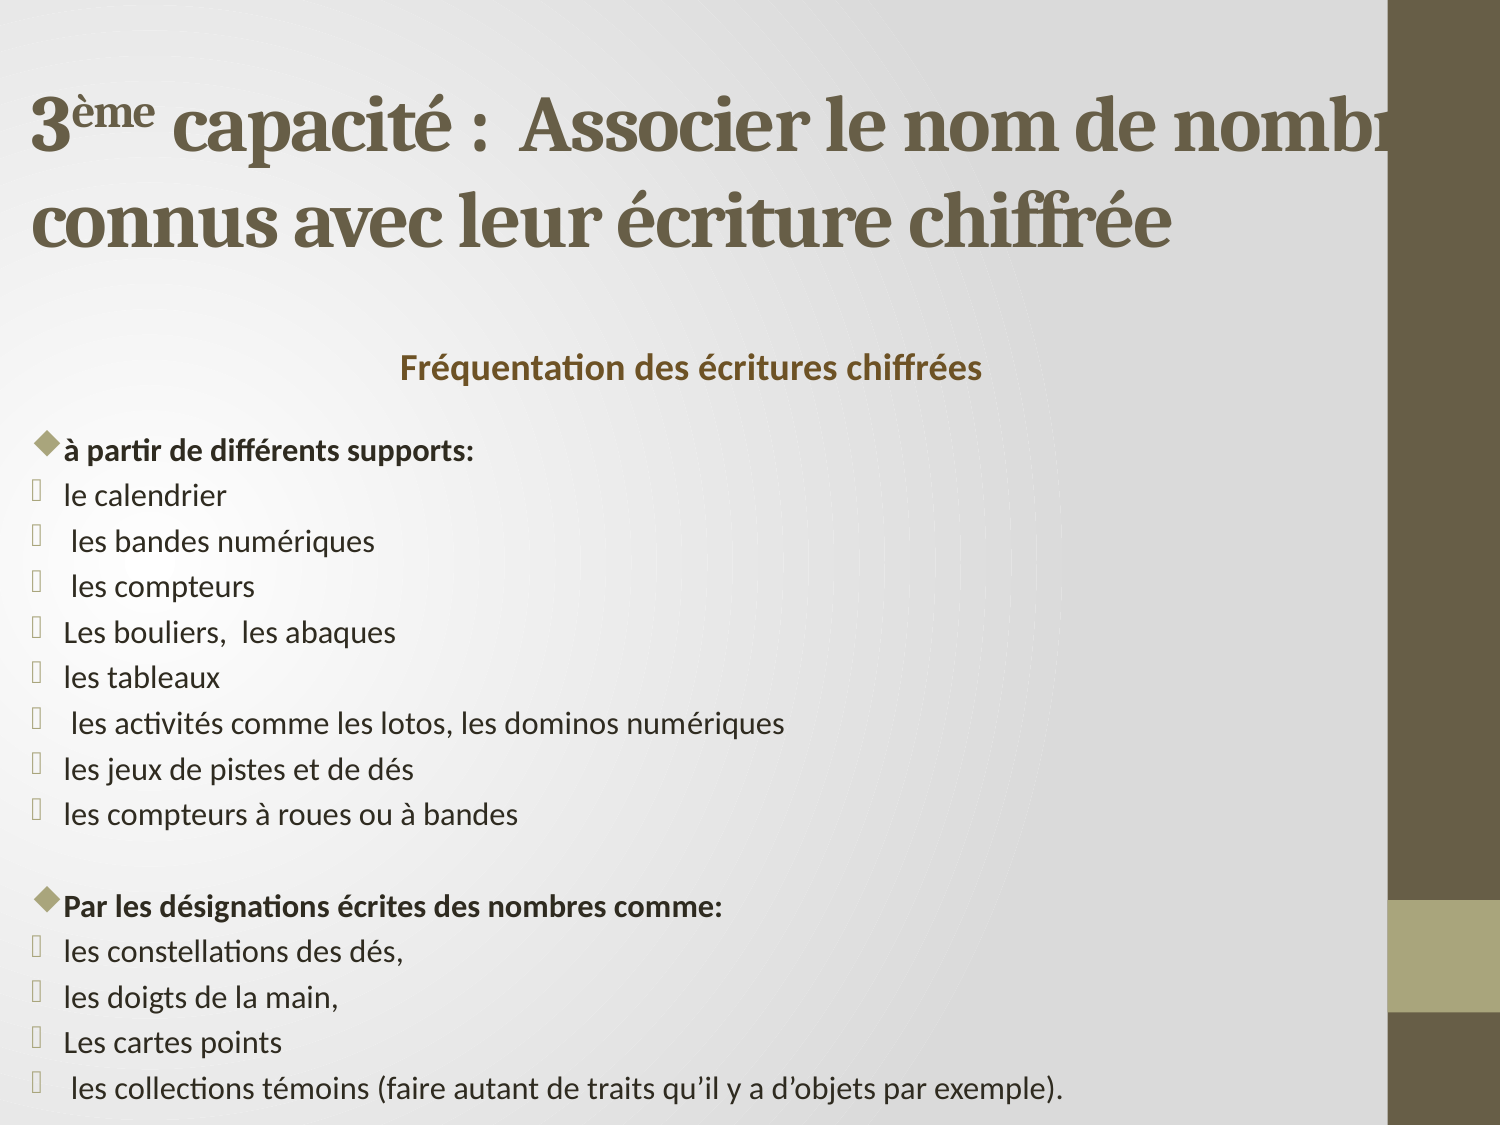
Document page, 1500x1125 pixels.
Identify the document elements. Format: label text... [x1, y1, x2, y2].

list Fréquentation des écritures chiffrées à partir de différents supports: le calendrier les bandes numériques les compteurs Les bouliers, les abaques les tableaux les activités comme les lotos, les dominos numériques les jeux de pistes et de dés les compteurs à roues ou à bandes Par les désignations écrites des nombres comme: les constellations des dés, les doigts de la main, Les cartes points les collections témoins (faire autant de traits qu’il y a d’objets par exemple). [0, 227, 1392, 1125]
title 3ème capacité : Associer le nom de nombres connus avec leur écriture chiffrée [16, 60, 1500, 274]
